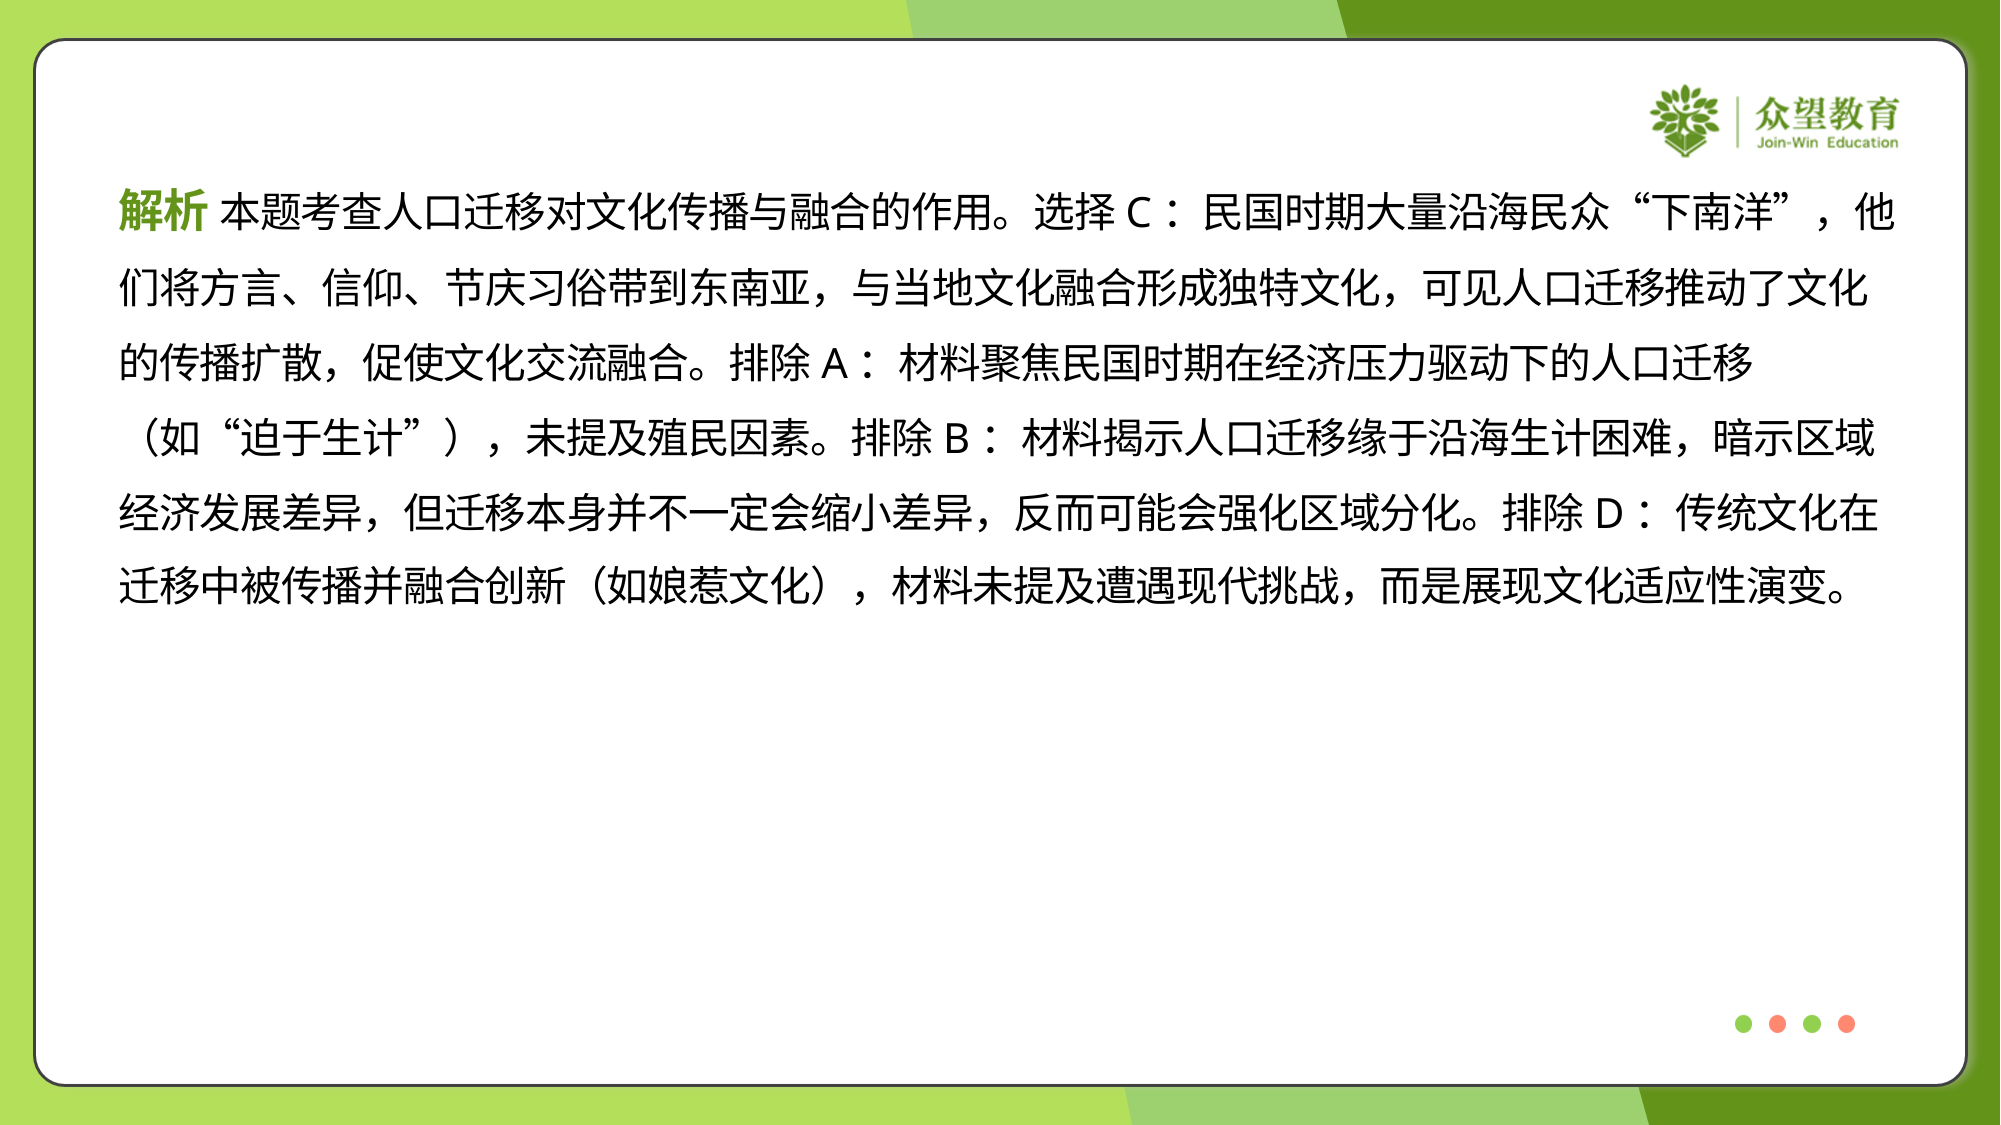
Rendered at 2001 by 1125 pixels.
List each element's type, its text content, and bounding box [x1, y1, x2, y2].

text_box 解析 本题考查人口迁移对文化传播与融合的作用。选择C：民国时期大量沿海民众“下南洋”，他 们将方言、信仰、节庆习俗带到东南亚，与当地文化融合形成独特文化，可见人口迁移推动了文化 的传播扩散，促使文化交流融合。排除A：材料聚焦民国时期在经济压力驱动下的人口迁移 （如“迫于生计”），未提及殖民因素。排除B：材料揭示人口迁移缘于沿海生计困难，暗示区域 经济发展差异，但迁移本身并不一定会缩小差异，反而可能会强化区域分化。排除D：传统文化在 迁移中被传播并融合创新（如娘惹文化），材料未提及遭遇现代挑战，而是展现文化适应性演变。 [118, 159, 1883, 602]
picture [0, 0, 2000, 1125]
